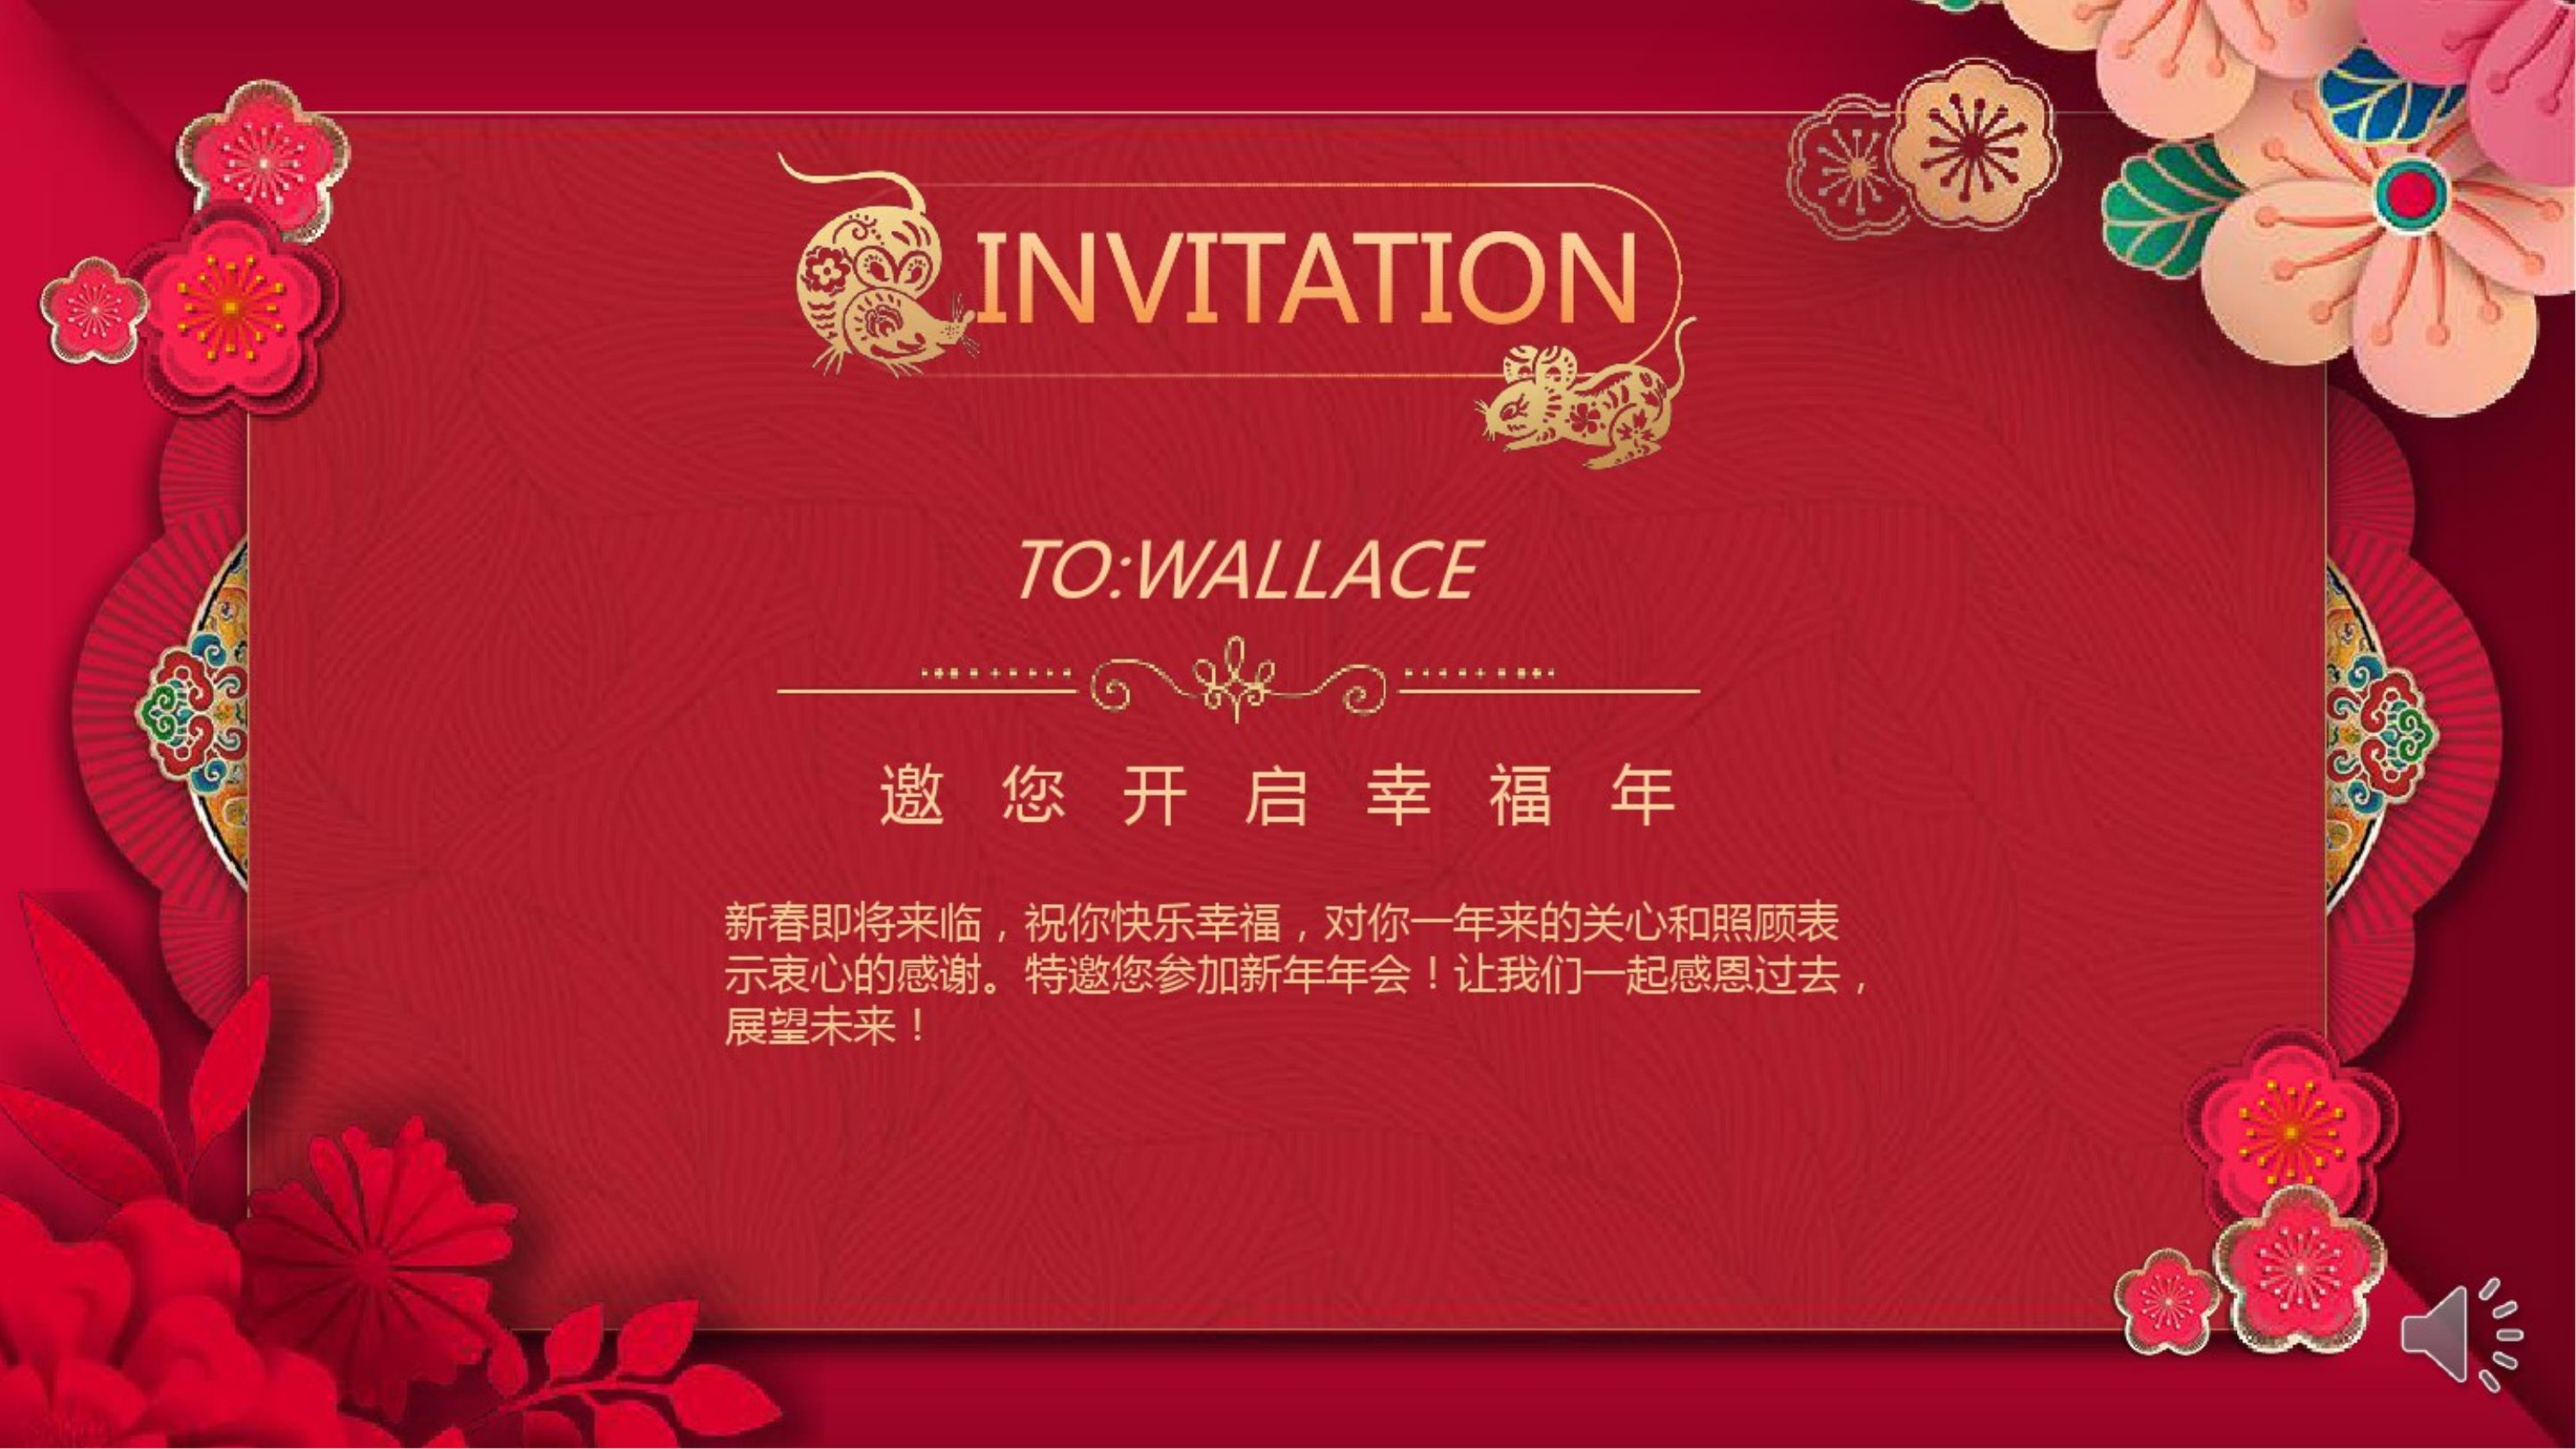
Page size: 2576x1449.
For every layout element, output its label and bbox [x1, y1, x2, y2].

text_box [0, 0, 2576, 1449]
